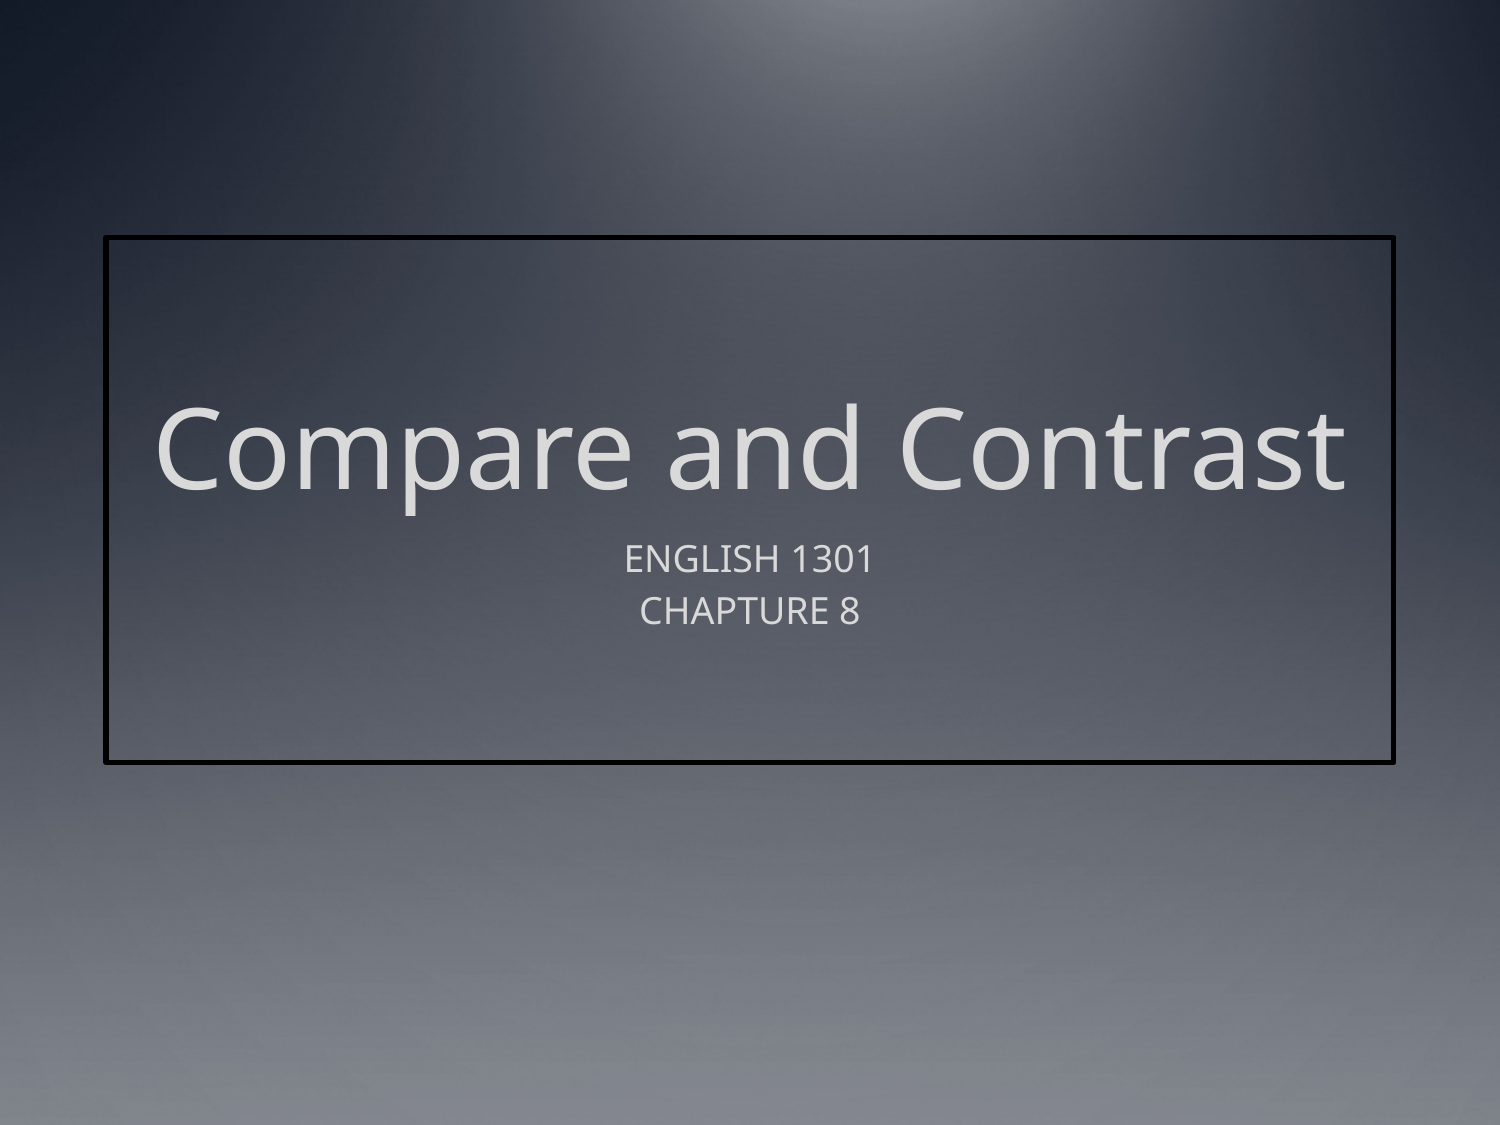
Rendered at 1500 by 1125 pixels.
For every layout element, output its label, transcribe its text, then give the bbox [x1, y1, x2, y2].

title Compare and Contrast [108, 252, 1392, 520]
subtitle ENGLISH 1301 CHAPTURE 8 [108, 527, 1392, 670]
